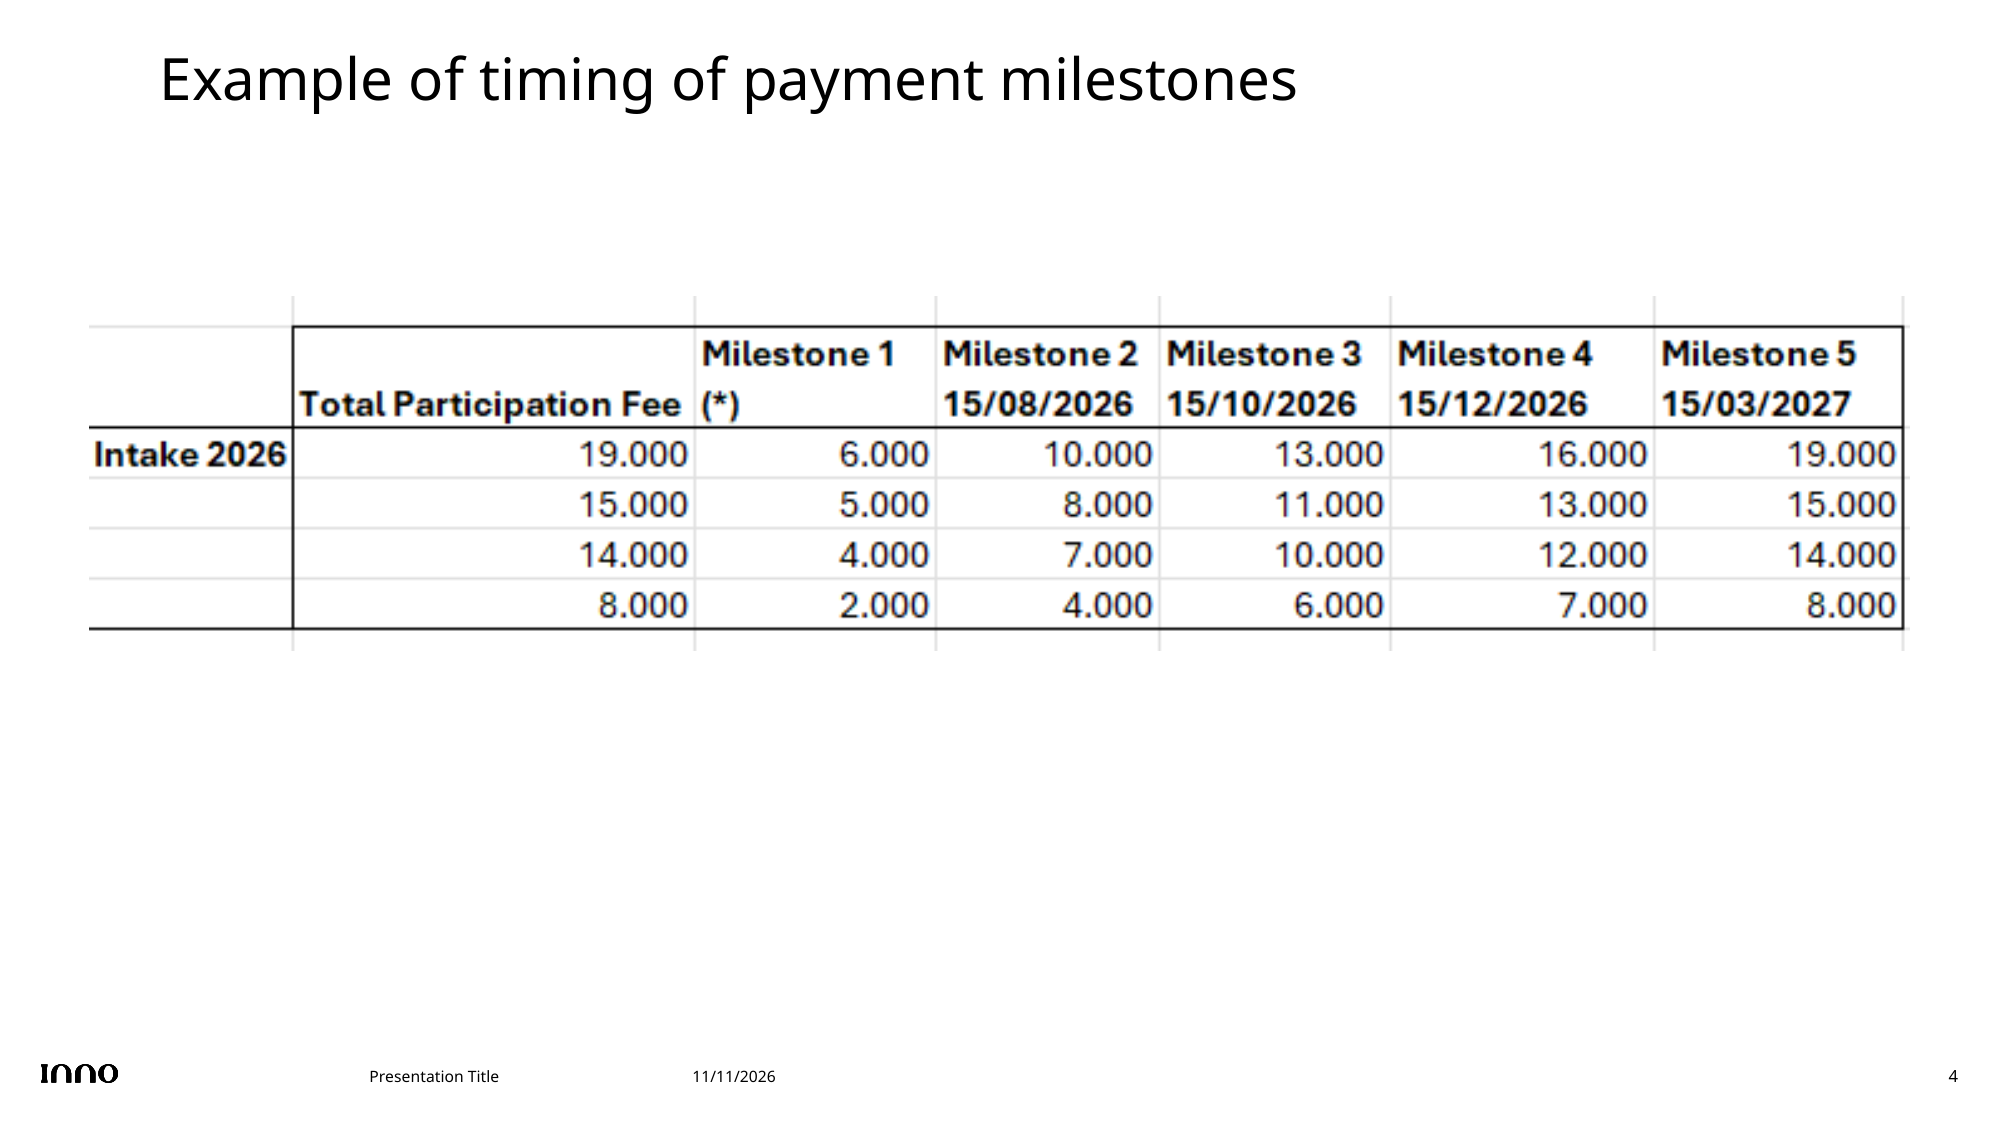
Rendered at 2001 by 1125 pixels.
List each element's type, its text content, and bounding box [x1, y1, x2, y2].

picture [89, 296, 1911, 652]
picture [41, 1064, 118, 1083]
text_box Example of timing of payment milestones [159, 41, 1749, 123]
slide_number 4 [1508, 1066, 1959, 1090]
footer Presentation Title [369, 1066, 662, 1090]
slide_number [692, 1066, 1143, 1090]
